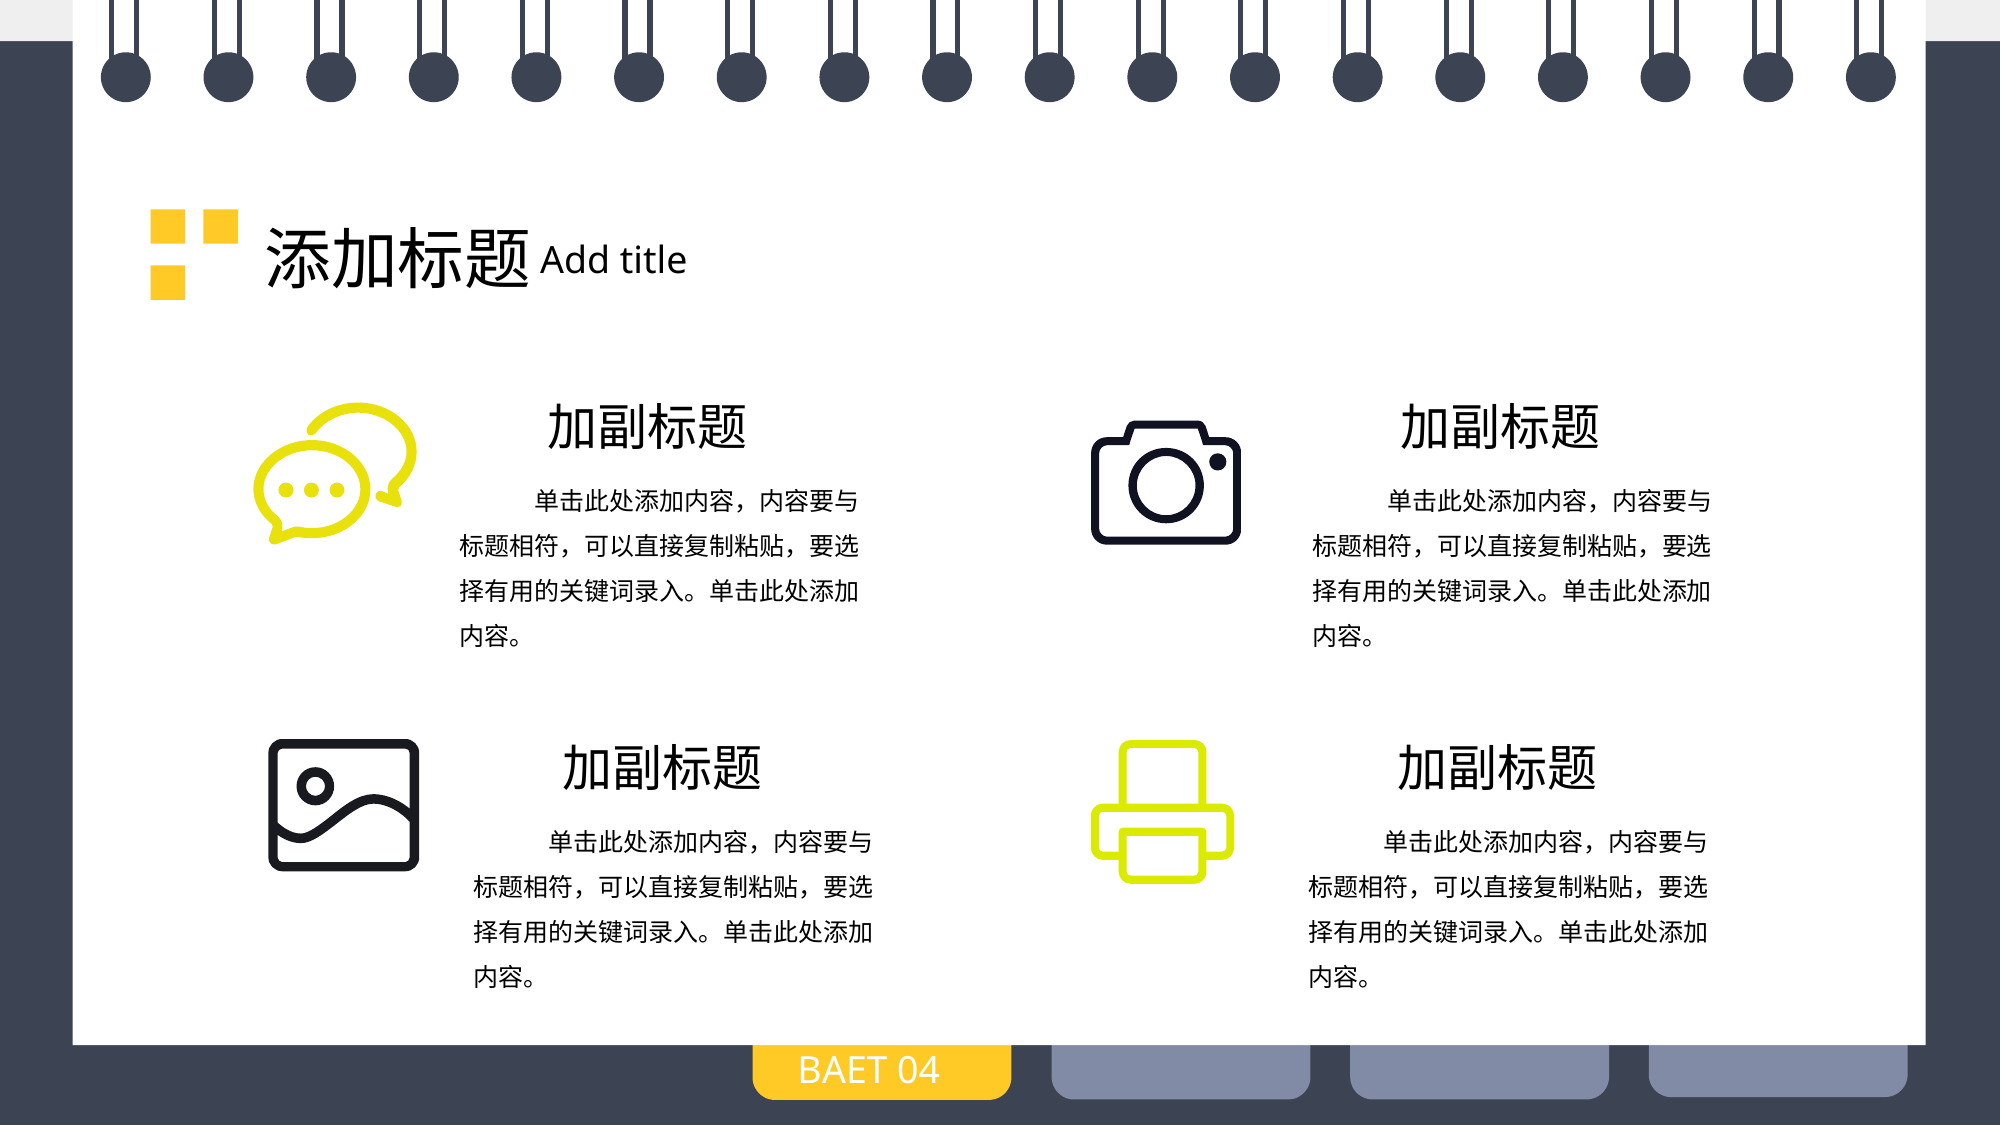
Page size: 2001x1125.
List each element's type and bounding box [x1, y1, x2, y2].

text_box [1647, 1046, 1909, 1099]
text_box [0, 42, 2000, 1125]
text_box [72, 0, 1926, 1046]
text_box [752, 1046, 1012, 1100]
picture [1091, 420, 1241, 545]
text_box [0, 0, 72, 42]
picture [1091, 740, 1235, 885]
text_box [1349, 1046, 1611, 1101]
text_box [1050, 1046, 1312, 1101]
text_box [150, 209, 238, 300]
picture [253, 402, 418, 545]
picture [268, 739, 420, 872]
text_box [1926, 0, 2000, 42]
